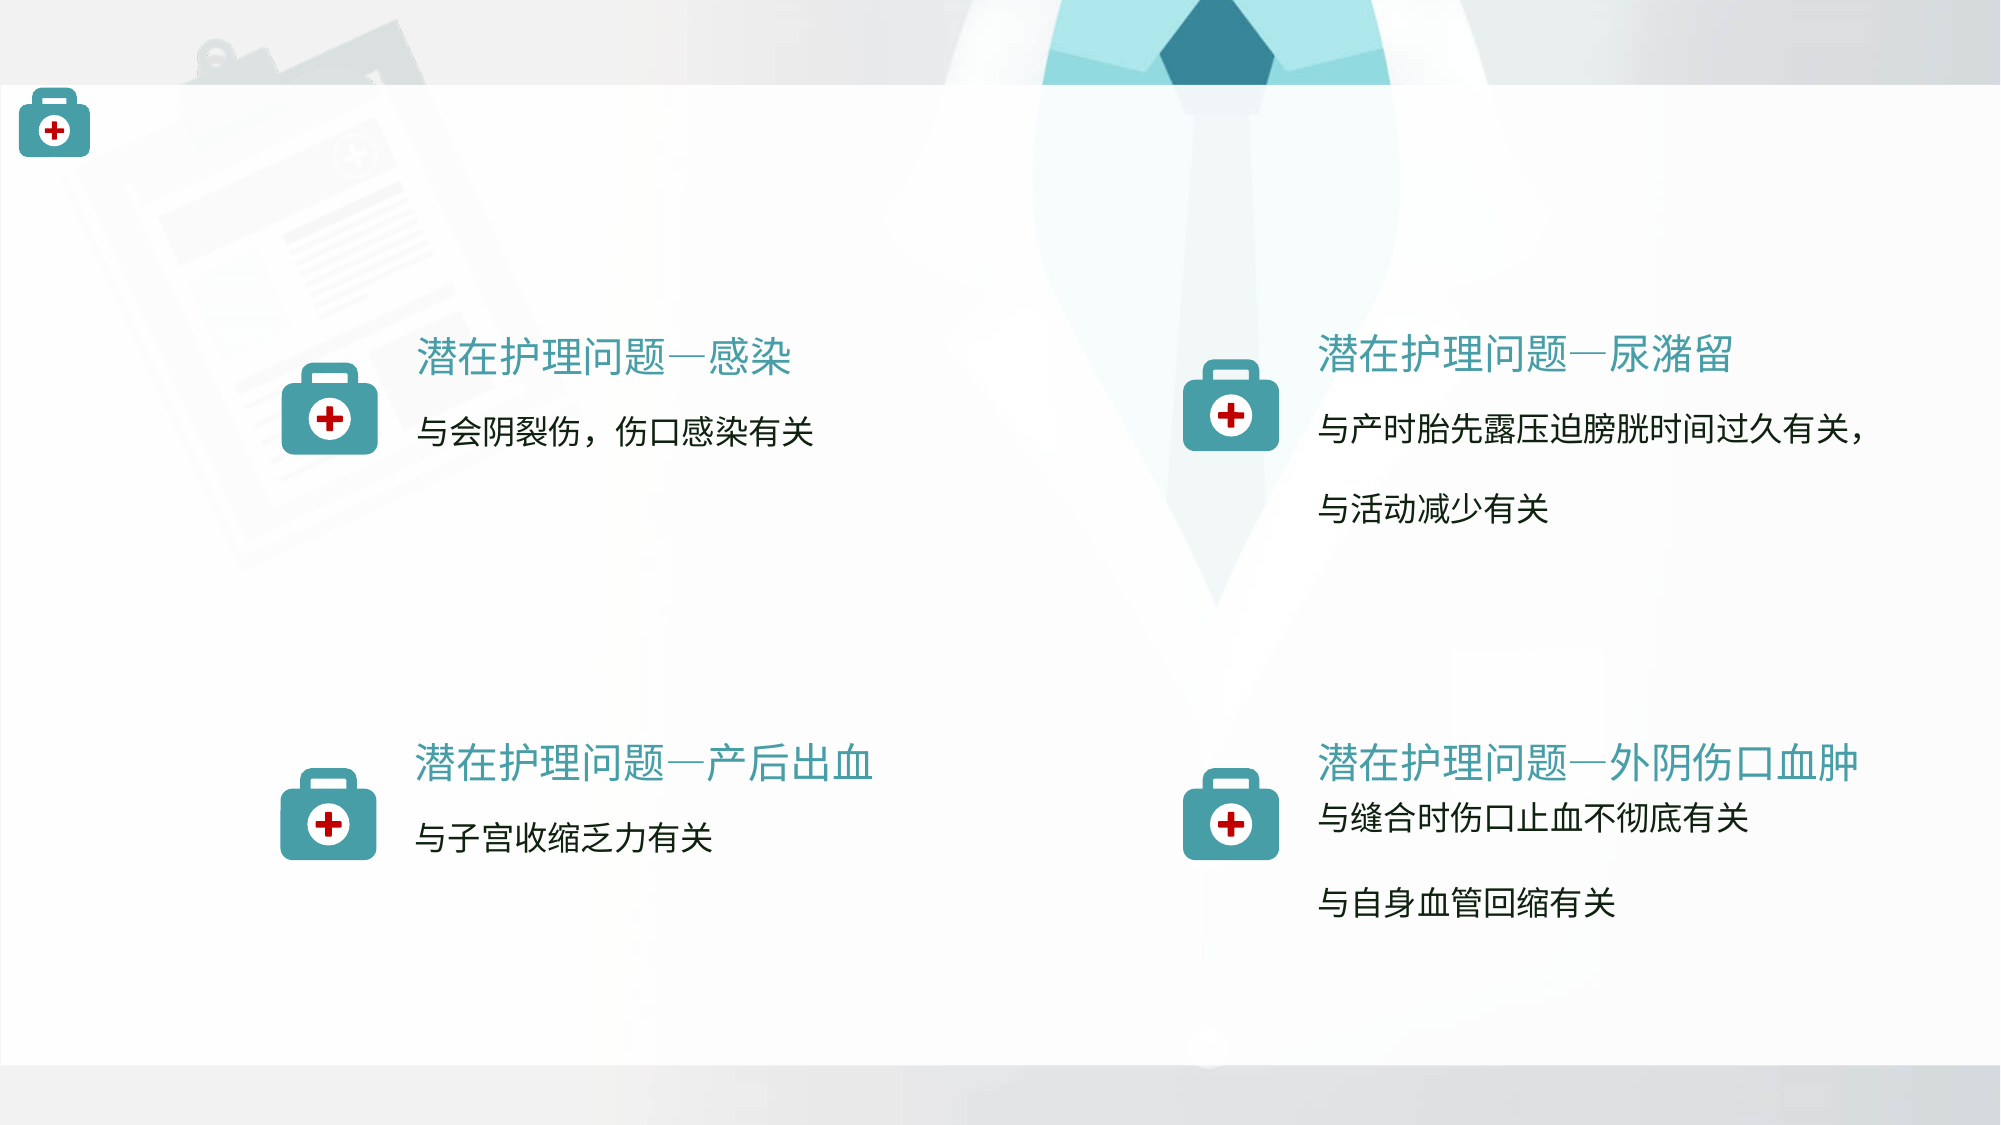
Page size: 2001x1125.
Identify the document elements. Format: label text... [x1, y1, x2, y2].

text_box 与缝合时伤口止血不彻底有关 与自身血管回缩有关 [1302, 770, 1859, 930]
picture [0, 0, 2001, 84]
text_box 潜在护理问题—产后出血 [399, 713, 989, 770]
text_box 潜在护理问题—外阴伤口血肿 [1302, 713, 1892, 770]
text_box 潜在护理问题—感染 [401, 307, 991, 384]
picture [0, 1066, 2001, 1125]
text_box 与子宫收缩乏力有关 [399, 770, 957, 930]
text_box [1183, 773, 1280, 860]
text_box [18, 92, 90, 158]
text_box 与会阴裂伤，伤口感染有关 [401, 364, 958, 524]
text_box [1183, 364, 1280, 451]
text_box 与产时胎先露压迫膀胱时间过久有关，与活动减少有关 [1302, 361, 1892, 521]
text_box 潜在护理问题—尿潴留 [1302, 304, 1892, 361]
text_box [280, 773, 377, 860]
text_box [281, 367, 378, 455]
